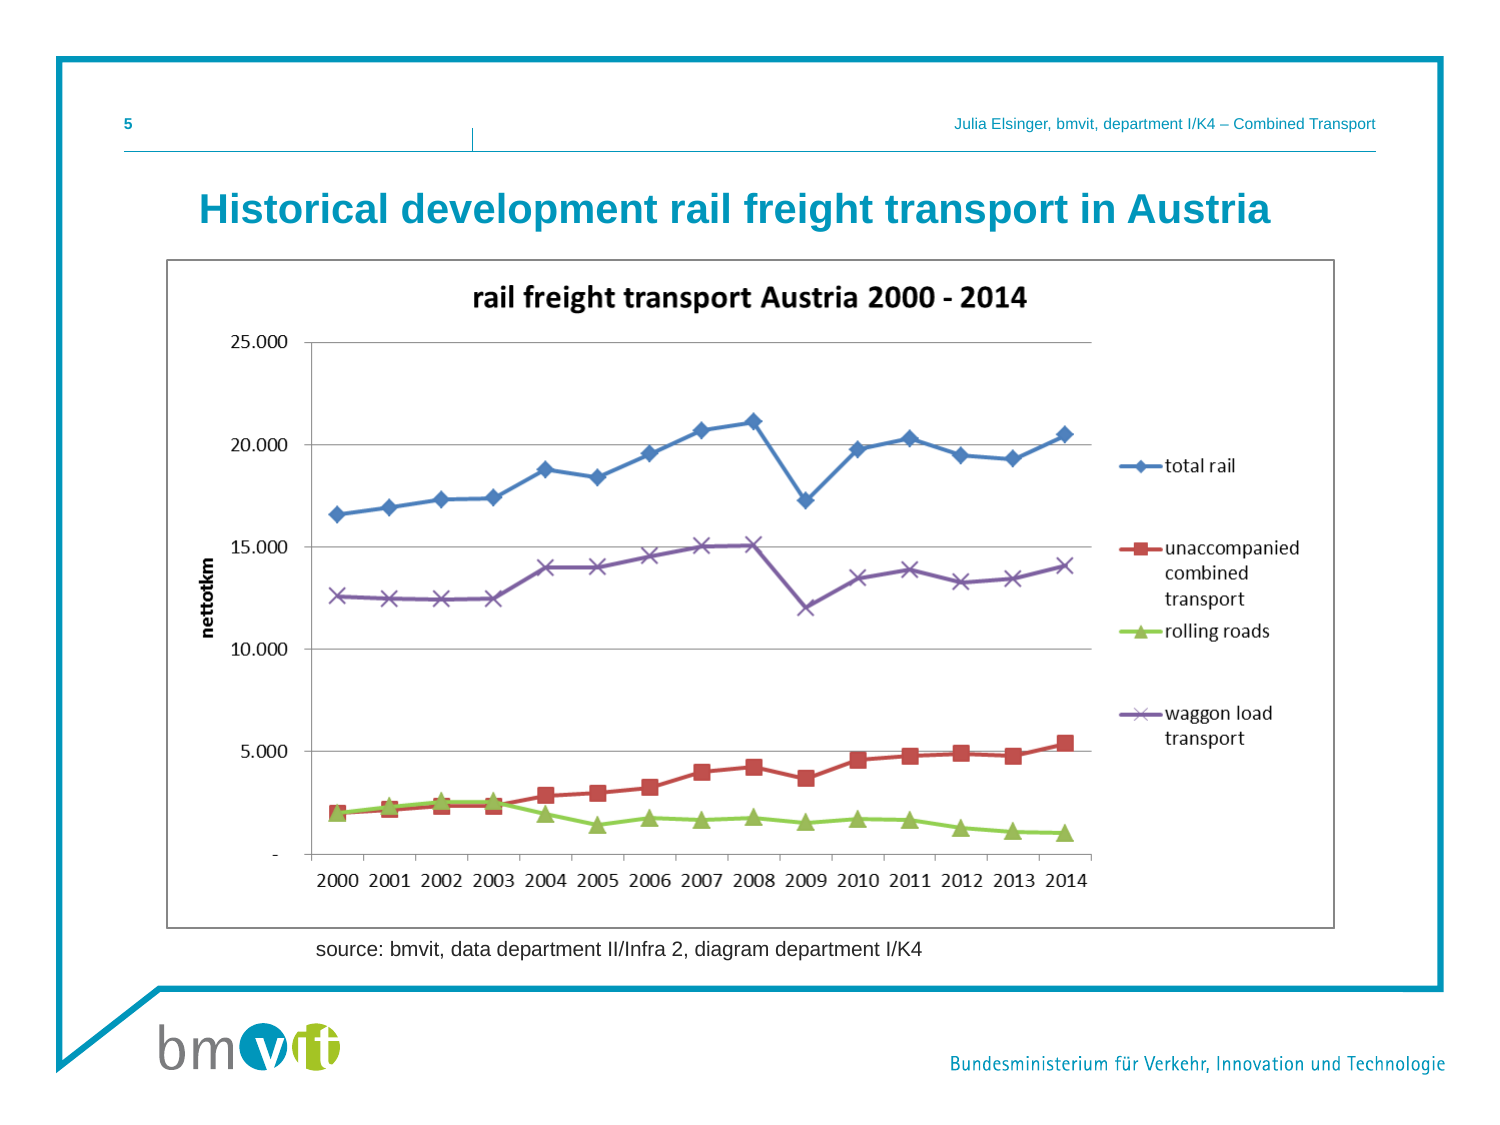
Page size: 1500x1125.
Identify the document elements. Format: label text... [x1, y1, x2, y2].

picture [165, 259, 1335, 929]
footer Julia Elsinger, bmvit, department I/K4 – Combined Transport [901, 113, 1376, 138]
text_box Historical development rail freight transport in Austria [147, 168, 1334, 228]
text_box source: bmvit, data department II/Infra 2, diagram department I/K4 [301, 938, 1022, 969]
slide_number 5 [123, 113, 160, 138]
